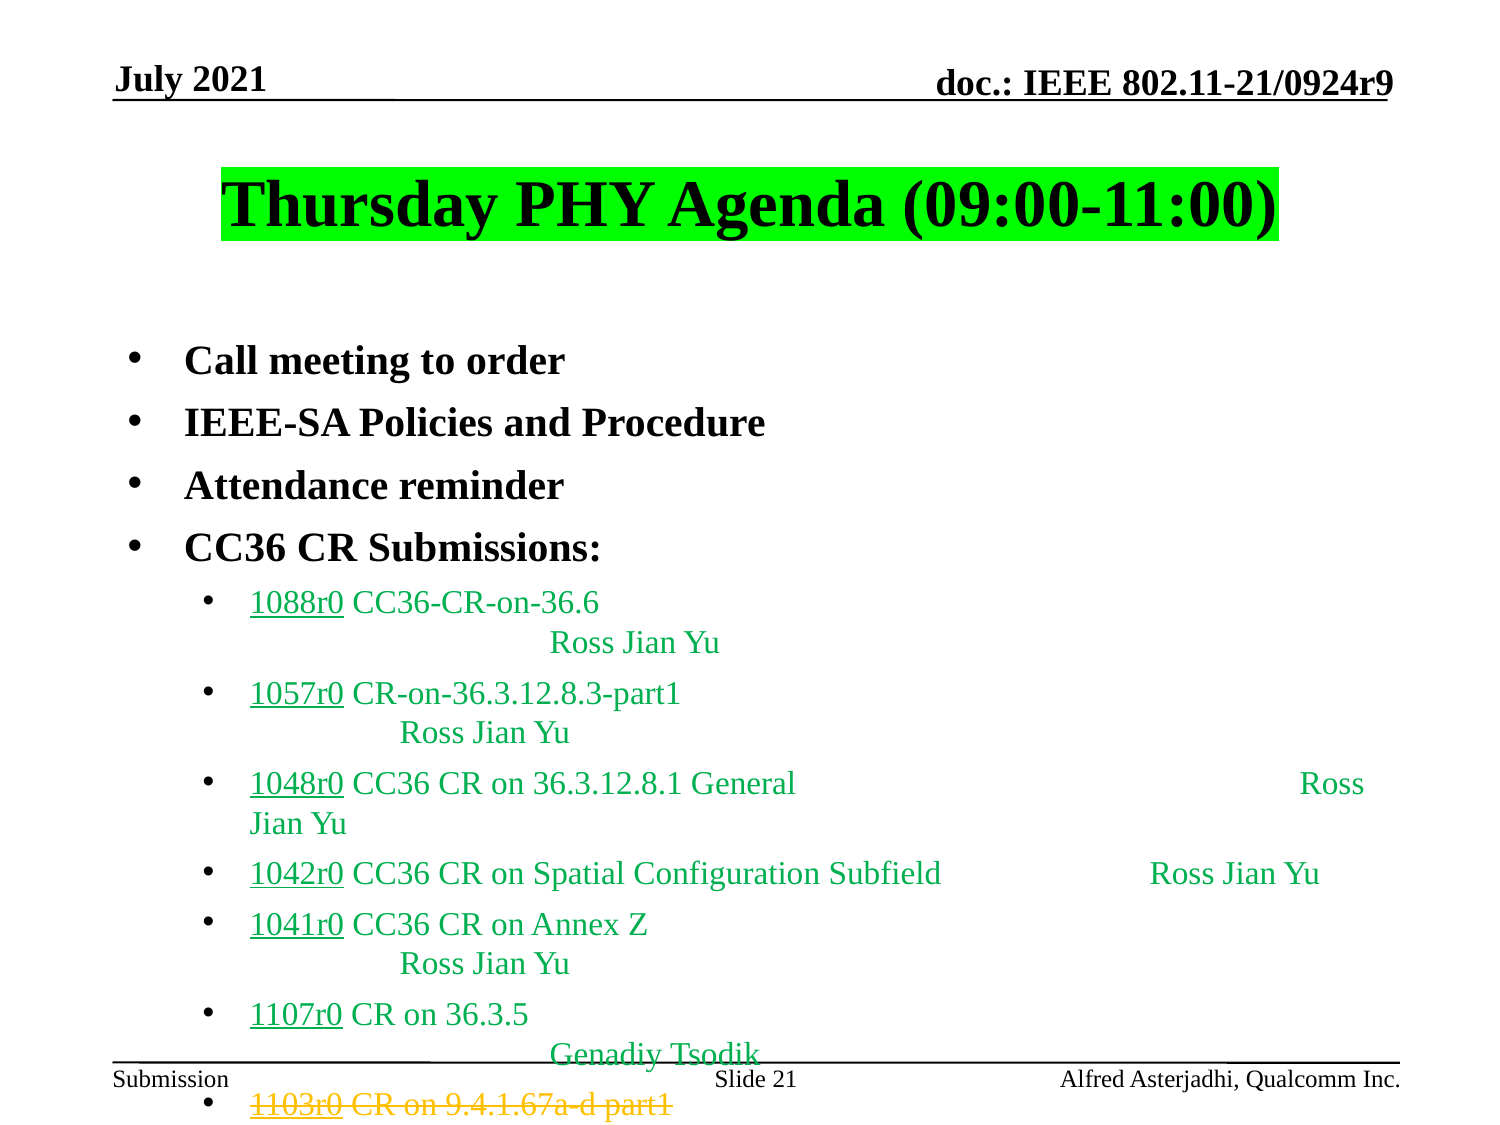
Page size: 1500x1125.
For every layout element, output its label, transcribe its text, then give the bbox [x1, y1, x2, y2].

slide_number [114, 54, 423, 100]
footer Alfred Asterjadhi, Qualcomm Inc. [878, 1061, 1402, 1093]
list Call meeting to order IEEE-SA Policies and Procedure Attendance reminder CC36 CR Submissions: 1088r0 CC36-CR-on-36.6 Ross Jian Yu 1057r0 CR-on-36.3.12.8.3-part1 Ross Jian Yu 1048r0 CC36 CR on 36.3.12.8.1 General Ross Jian Yu 1042r0 CC36 CR on Spatial Configuration Subfield Ross Jian Yu 1041r0 CC36 CR on Annex Z Ross Jian Yu 1107r0 CR on 36.3.5 Genadiy Tsodik 1103r0 CR on 9.4.1.67a-d part1 Genadiy Tsodik 1121r0 CR on 36.3.13.10 Shimi Shilo 1101r0 CR for 36.3.12.6 RL-SIG Dongguk Lim [112, 324, 1388, 1063]
title Thursday PHY Agenda (09:00-11:00) [112, 112, 1388, 288]
slide_number Slide 21 [712, 1061, 800, 1123]
